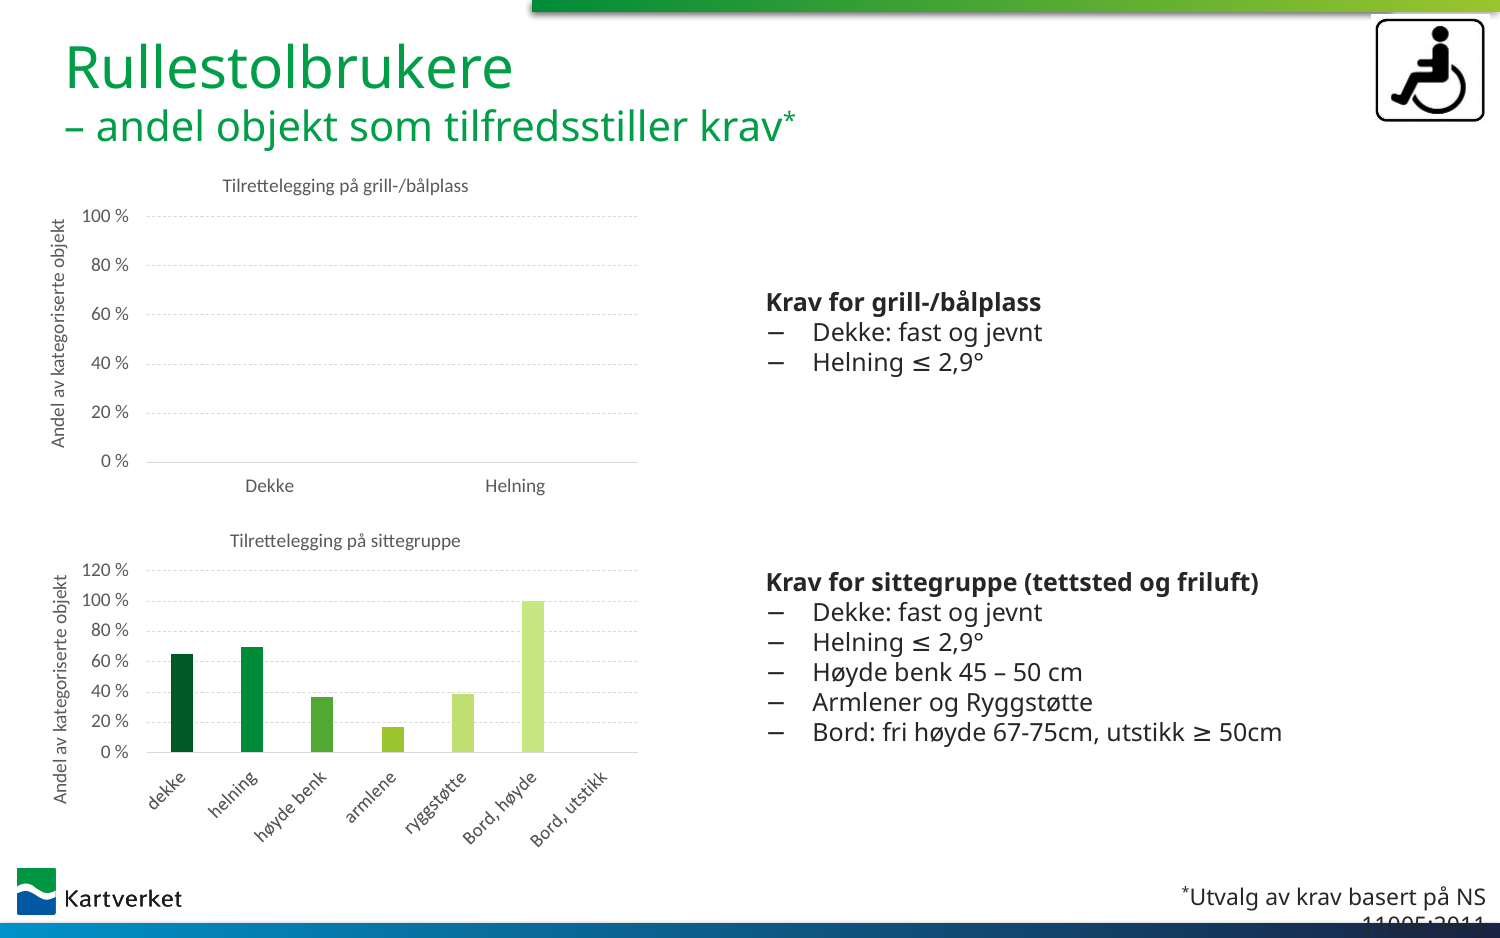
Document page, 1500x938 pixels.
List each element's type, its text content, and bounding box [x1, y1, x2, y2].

text_box Rullestolbrukere – andel objekt som tilfredsstiller krav* [49, 14, 1431, 158]
picture [41, 520, 650, 859]
picture [41, 166, 650, 505]
text_box Krav for sittegruppe (tettsted og friluft) Dekke: fast og jevnt Helning ≤ 2,9° Høyde benk 45 – 50 cm Armlener og Ryggstøtte Bord: fri høyde 67-75cm, utstikk ≥ 50cm [750, 559, 1500, 754]
picture [1371, 13, 1491, 127]
text_box *Utvalg av krav basert på NS 11005:2011 [1068, 873, 1500, 938]
text_box Krav for grill-/bålplass Dekke: fast og jevnt Helning ≤ 2,9° [750, 279, 1452, 384]
